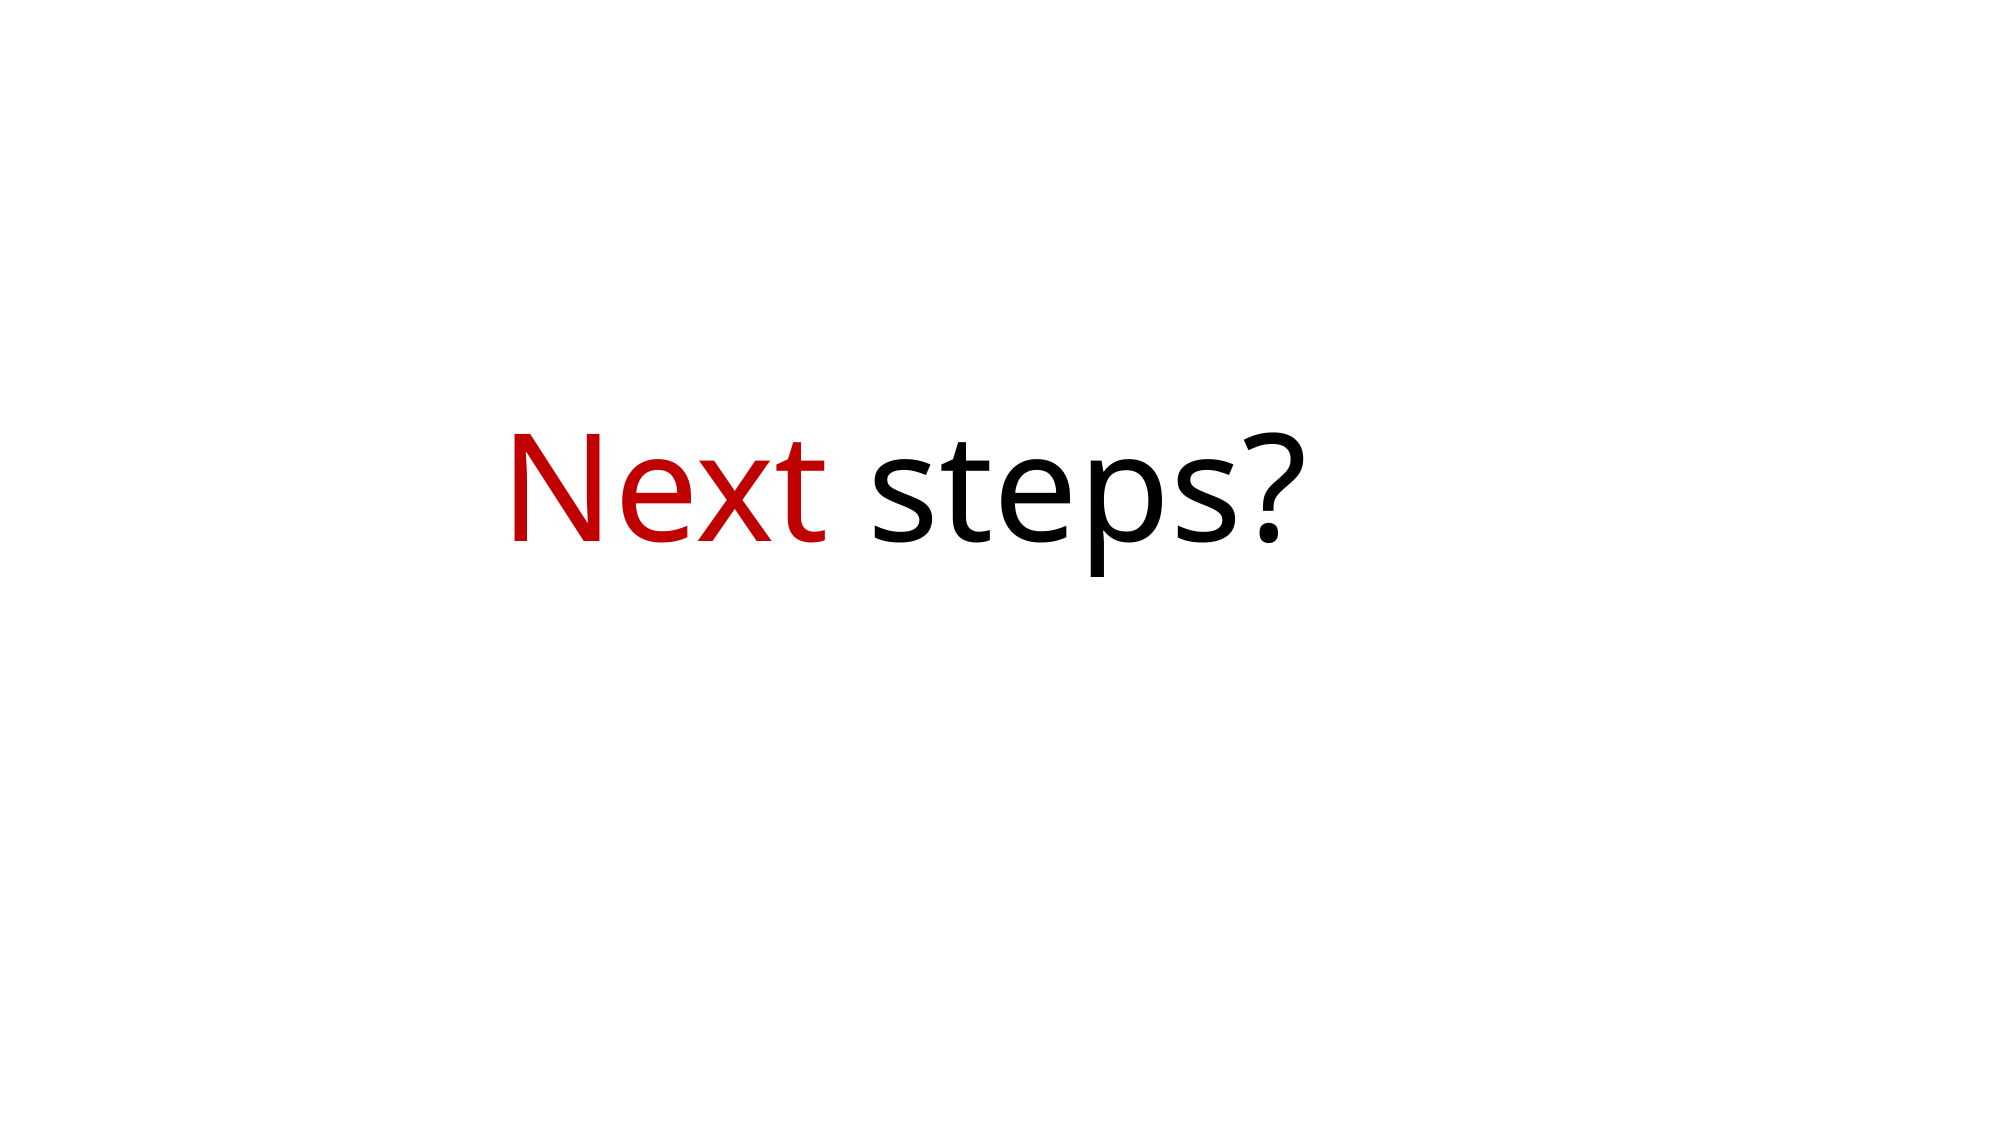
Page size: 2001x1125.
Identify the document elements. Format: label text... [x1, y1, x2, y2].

title Next steps? [484, 327, 1550, 660]
